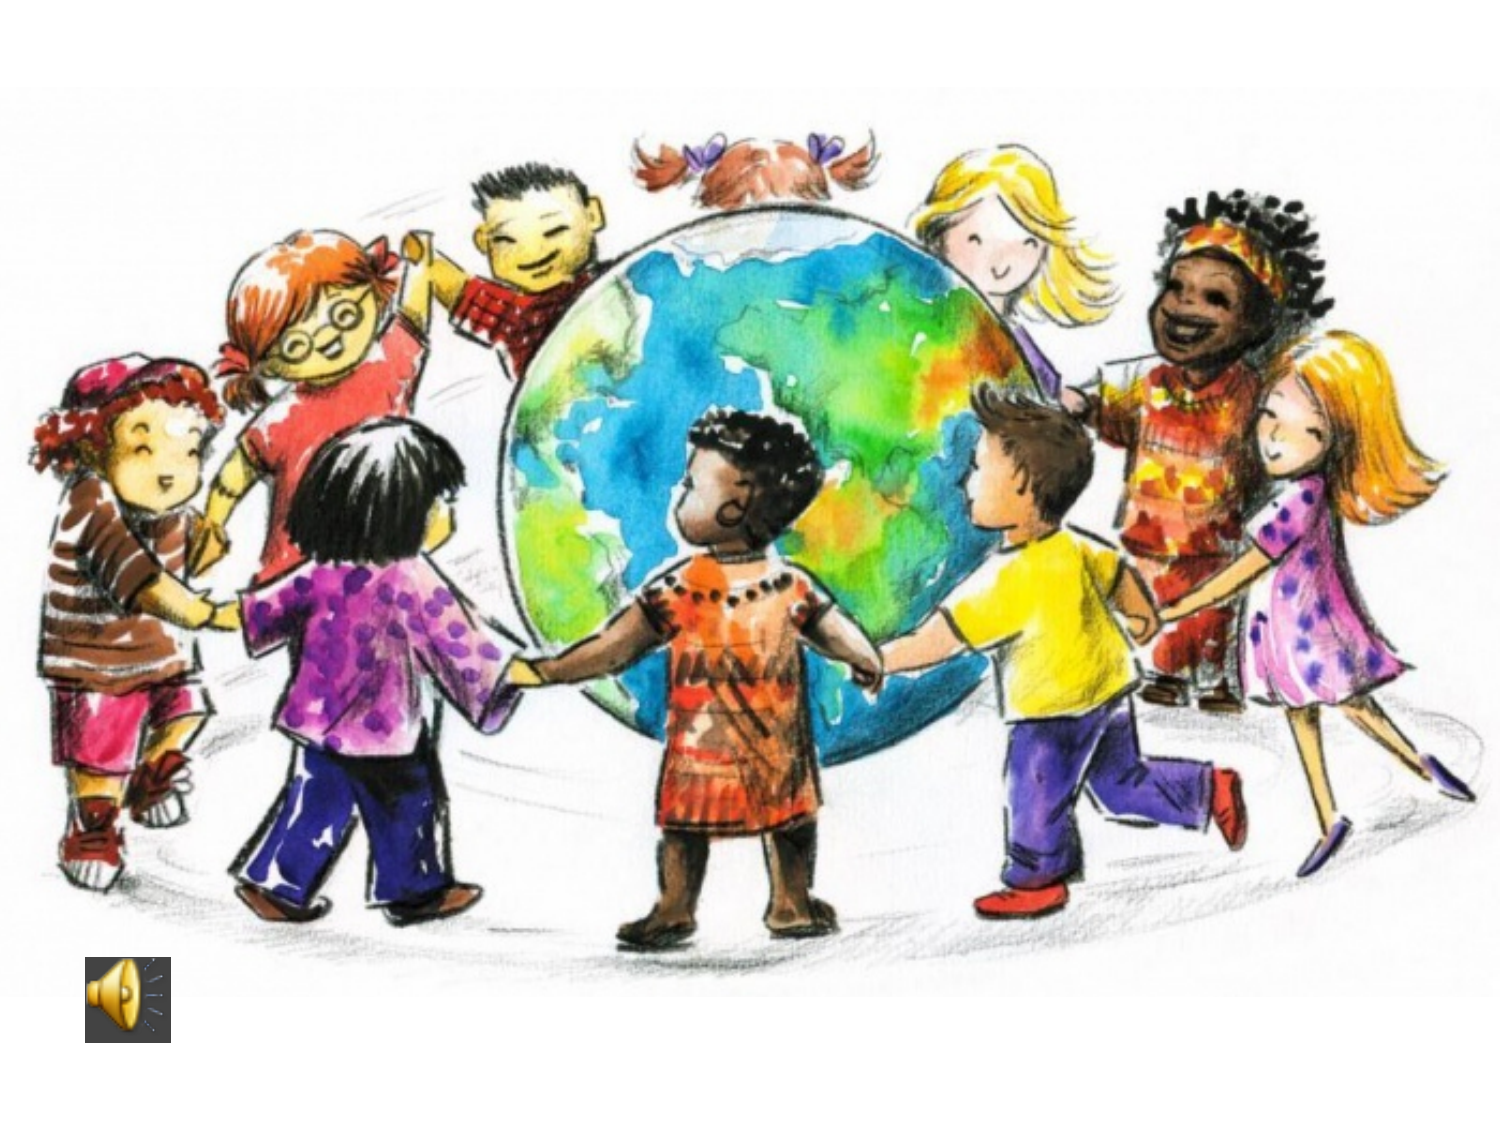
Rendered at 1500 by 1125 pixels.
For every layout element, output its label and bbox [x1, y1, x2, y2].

picture [0, 87, 1500, 1044]
